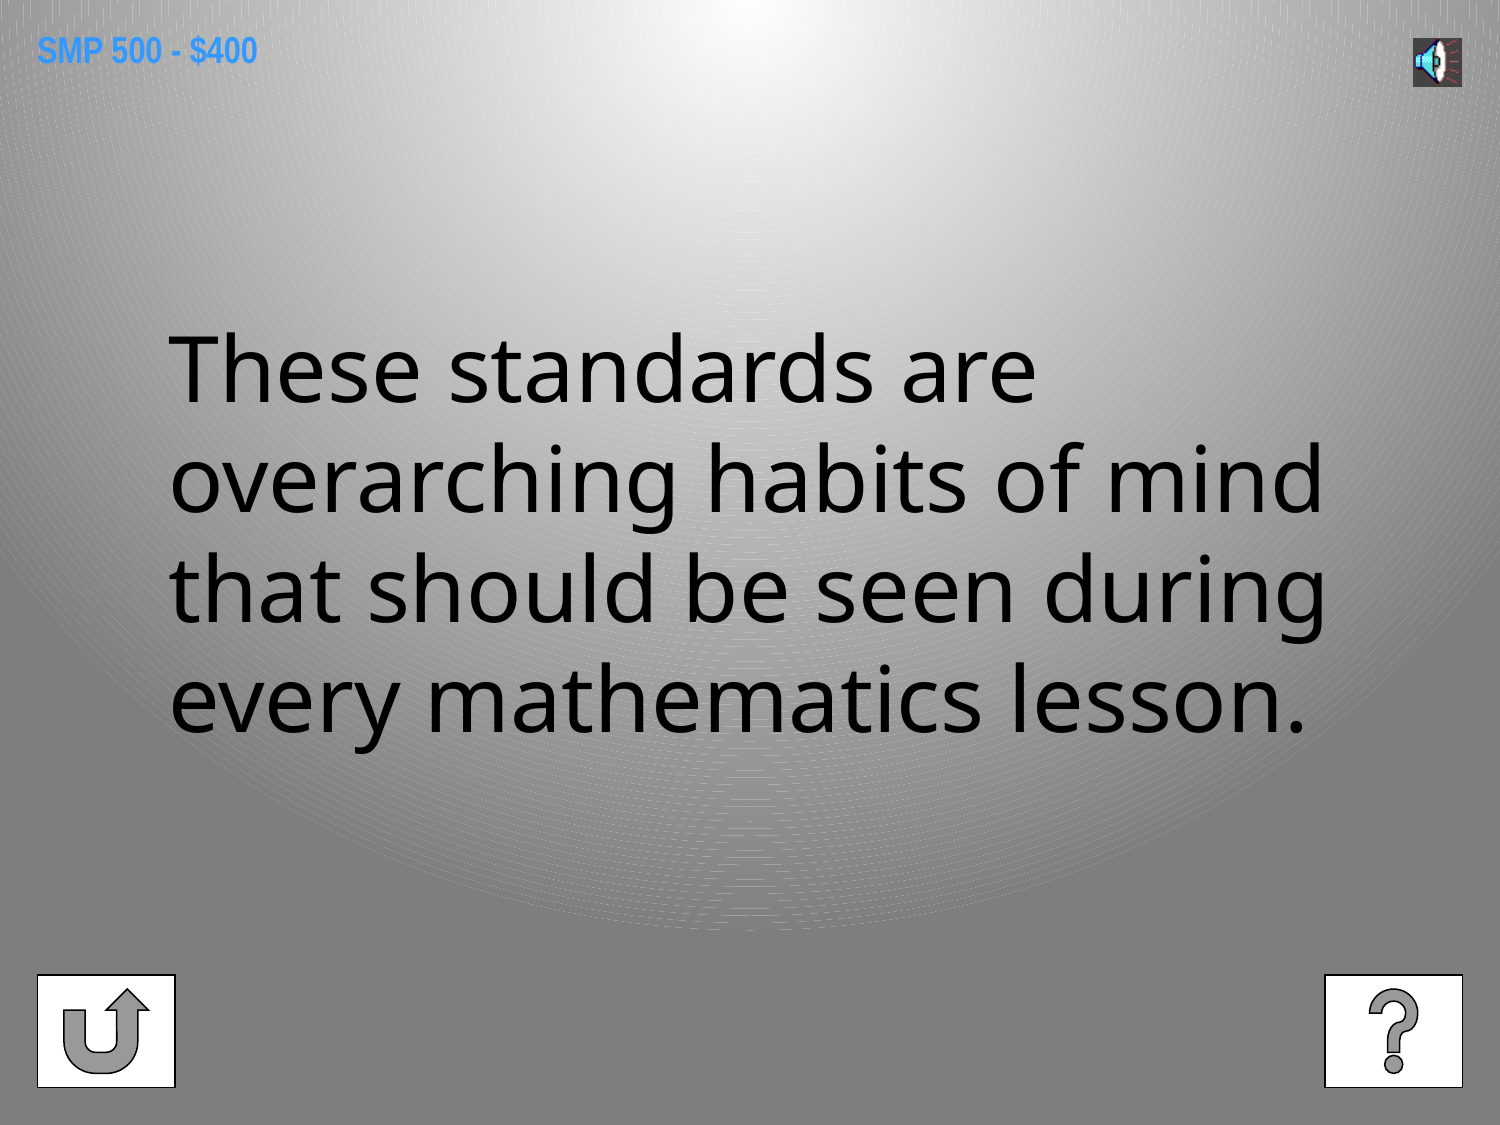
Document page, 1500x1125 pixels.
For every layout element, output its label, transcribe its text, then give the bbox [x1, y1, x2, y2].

text_box [1324, 975, 1463, 1088]
text_box [37, 975, 175, 1088]
text_box These standards are overarching habits of mind that should be seen during every mathematics lesson. [74, 162, 1425, 900]
picture [1412, 37, 1463, 88]
text_box SMP 500 - $400 [22, 18, 1025, 94]
